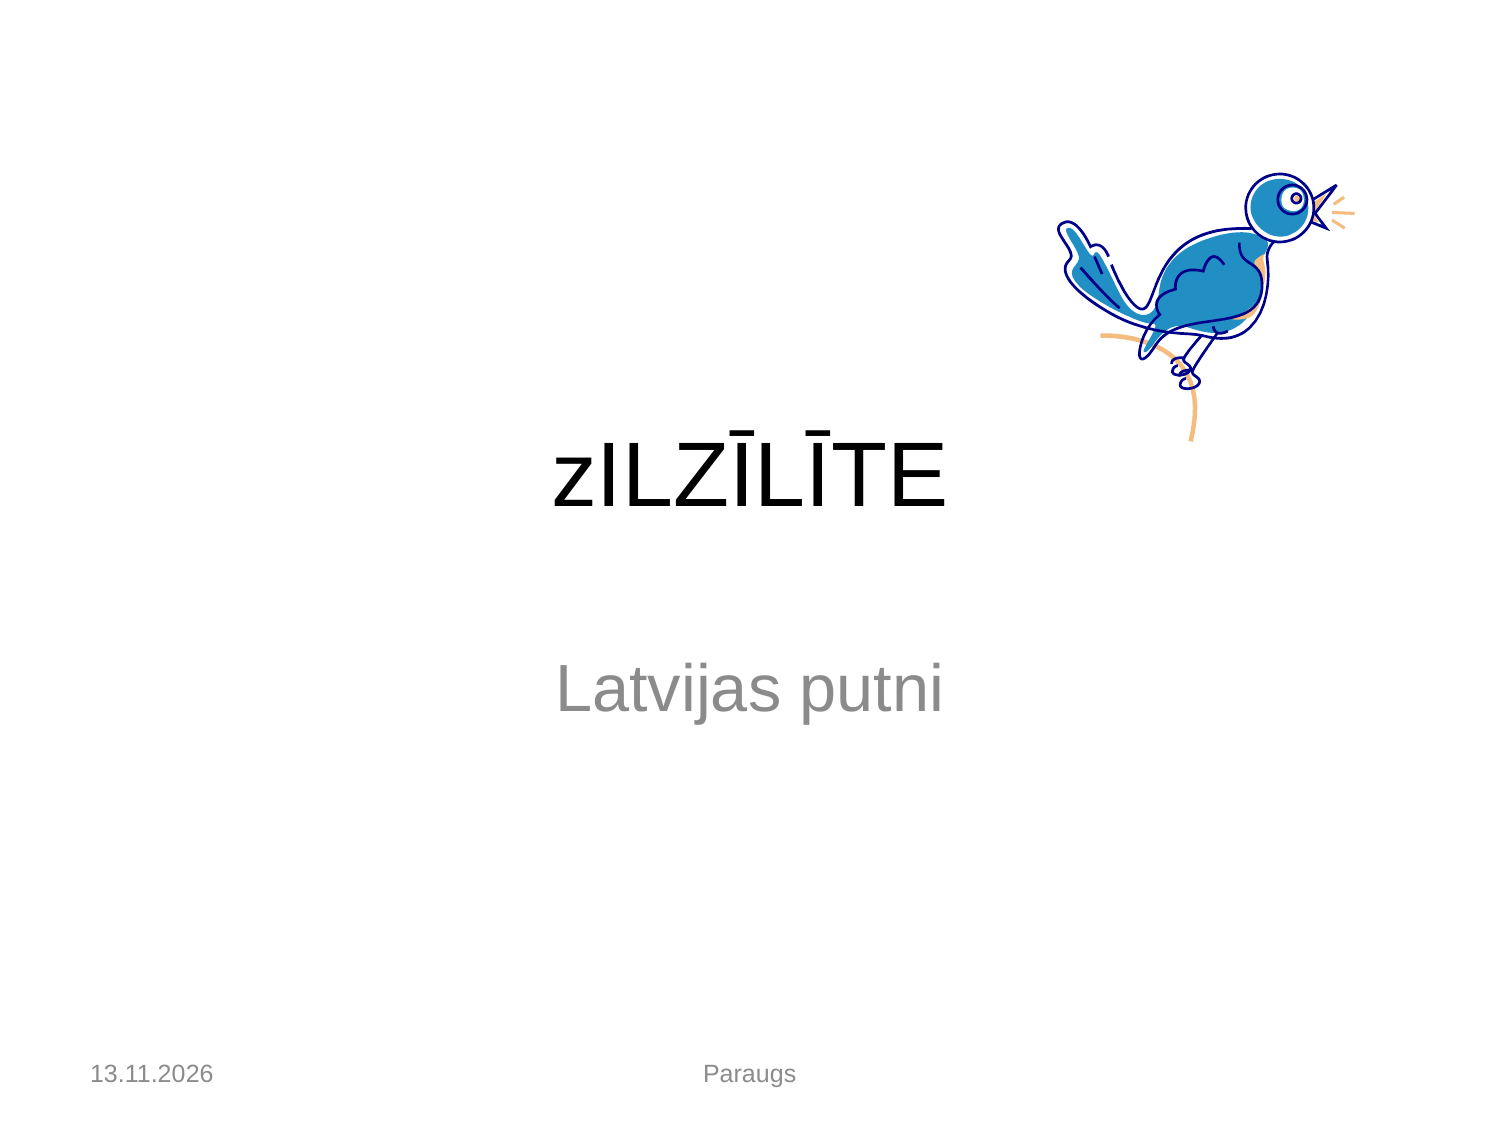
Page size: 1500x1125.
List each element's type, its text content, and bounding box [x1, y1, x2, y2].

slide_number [75, 1042, 425, 1103]
picture [1056, 172, 1355, 443]
subtitle Latvijas putni [224, 637, 1276, 926]
title zILZĪLĪTE [112, 349, 1388, 591]
footer Paraugs [512, 1042, 988, 1103]
